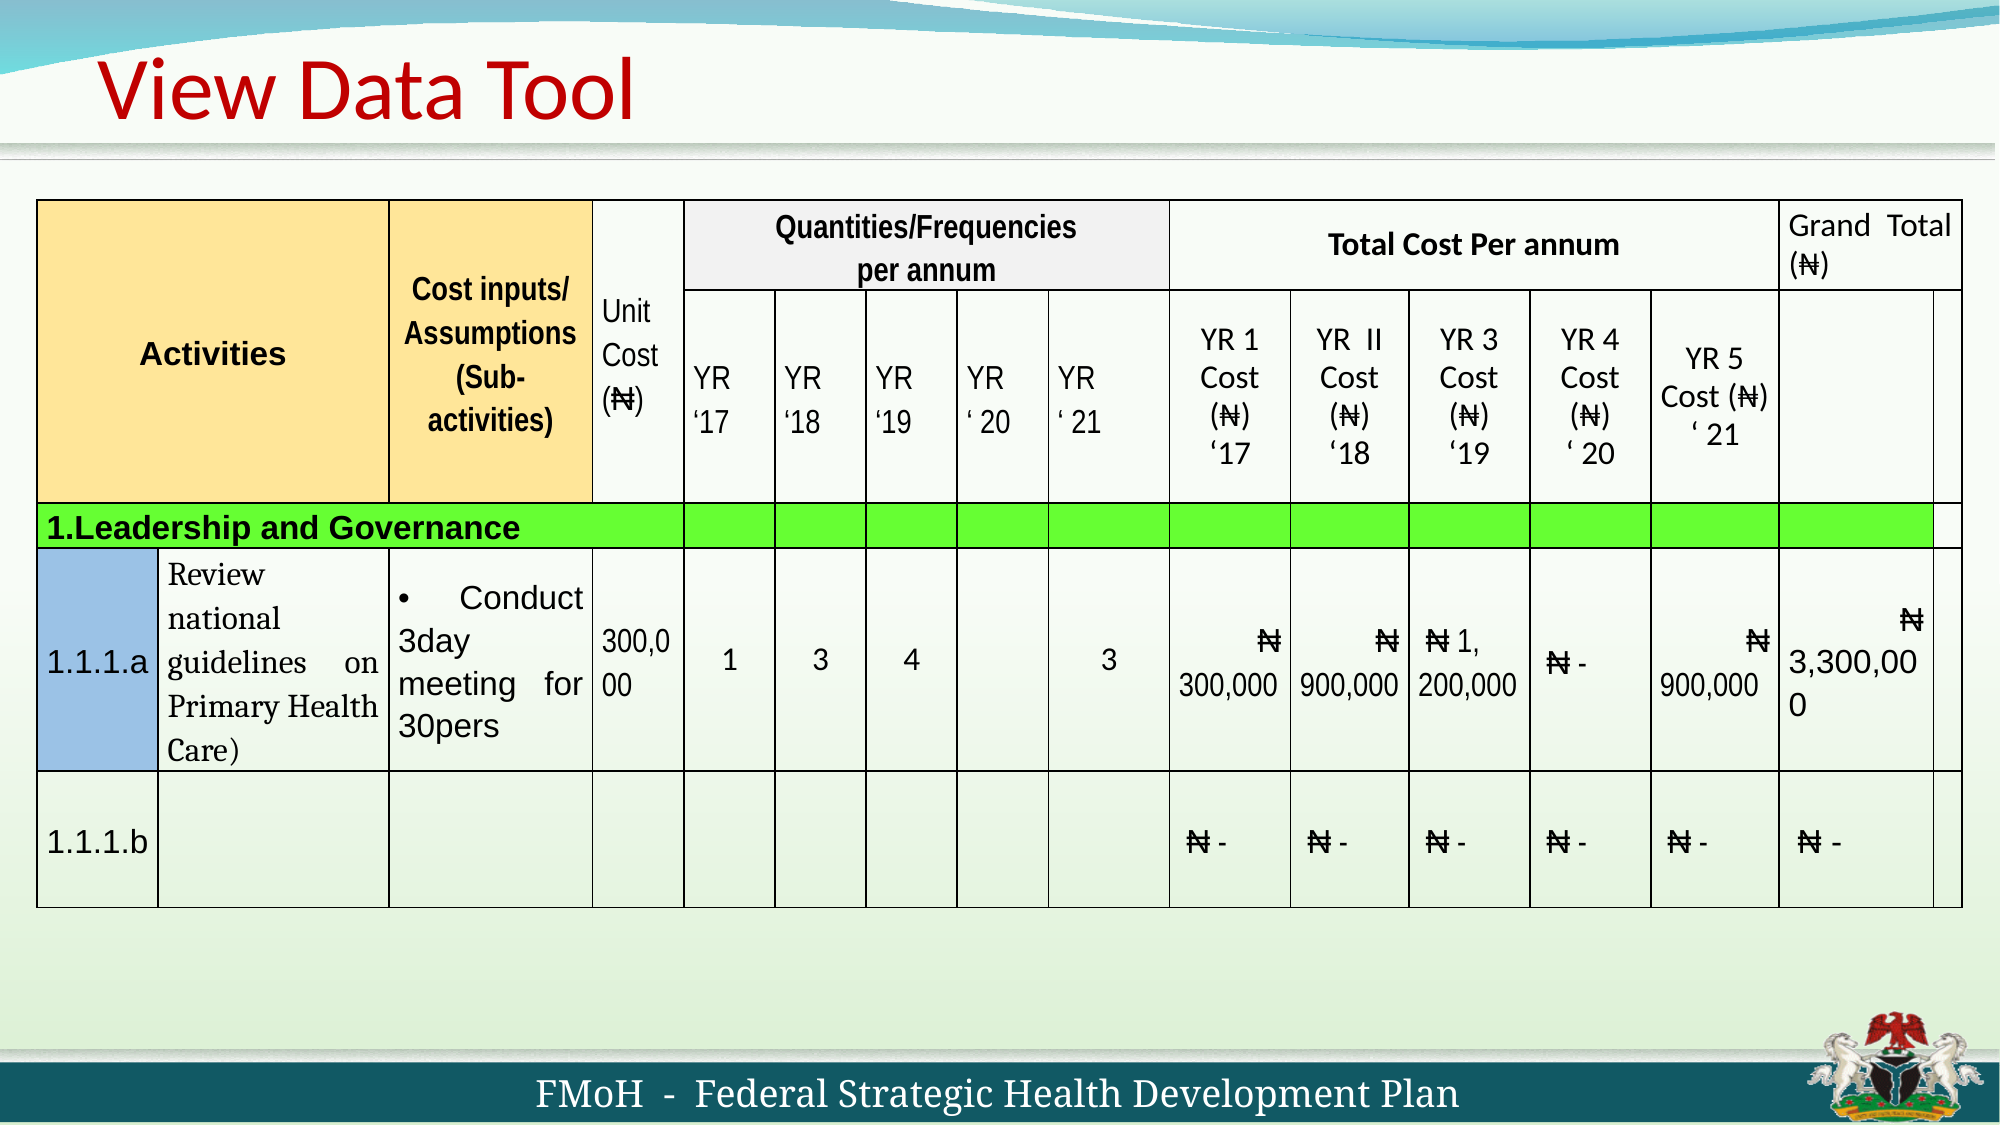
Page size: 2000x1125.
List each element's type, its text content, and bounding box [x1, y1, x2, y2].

table_header Grand Total (₦) [1780, 201, 1961, 289]
table_cell [159, 772, 388, 907]
table_header Activities [38, 201, 388, 502]
table_cell 3 [1049, 549, 1169, 770]
table_cell [776, 772, 865, 907]
table_header Quantities/Frequencies per annum [685, 201, 1169, 289]
table_cell [685, 772, 774, 907]
table_cell ₦ - [1531, 772, 1650, 907]
table_cell YR ‘18 [776, 291, 865, 502]
picture [0, 143, 1995, 161]
table_cell YR II Cost (₦) ‘18 [1291, 291, 1408, 502]
table_cell ₦ - [1410, 772, 1529, 907]
table_cell YR ‘17 [685, 291, 774, 502]
table_cell 4 [867, 549, 956, 770]
table_cell • Conduct 3day meeting for 30pers [390, 549, 592, 770]
table_cell ₦ - [1652, 772, 1778, 907]
table_cell YR ‘ 20 [958, 291, 1048, 502]
table_header Total Cost Per annum [1170, 201, 1778, 289]
table_cell YR 5 Cost (₦) ‘ 21 [1652, 291, 1778, 502]
table_cell [1934, 549, 1961, 770]
table_cell YR 1 Cost (₦) ‘17 [1170, 291, 1290, 502]
table_cell [1780, 291, 1933, 502]
table_cell YR 4 Cost (₦) ‘ 20 [1531, 291, 1650, 502]
table_cell [867, 772, 956, 907]
table_cell YR 3 Cost (₦) ‘19 [1410, 291, 1529, 502]
table_cell [1049, 504, 1169, 547]
table_cell 1.Leadership and Governance [38, 504, 683, 547]
table_cell [1934, 291, 1961, 502]
table_cell [390, 772, 592, 907]
table_cell [776, 504, 865, 547]
table_header Unit Cost (₦) [593, 201, 683, 502]
table_cell 1 [685, 549, 774, 770]
table_cell Review national guidelines on Primary Health Care) [159, 549, 388, 770]
table_cell 3 [776, 549, 865, 770]
table_cell ₦ 900,000 [1291, 549, 1408, 770]
table_cell ₦ 3,300,000 [1780, 549, 1933, 770]
table_cell ₦ 300,000 [1170, 549, 1290, 770]
table_cell ₦ 900,000 [1652, 549, 1778, 770]
table_cell [1410, 504, 1529, 547]
table_cell YR ‘19 [867, 291, 956, 502]
table_cell [867, 504, 956, 547]
table_cell 1.1.1.a [38, 549, 157, 770]
table_cell [1934, 504, 1961, 547]
table_cell [593, 772, 683, 907]
table_cell ₦ - [1531, 549, 1650, 770]
table_cell ₦ - [1291, 772, 1408, 907]
table_cell [1934, 772, 1961, 907]
table_cell ₦ - [1170, 772, 1290, 907]
table_cell [1780, 504, 1933, 547]
table_cell [958, 549, 1048, 770]
table_cell [1291, 504, 1408, 547]
table_cell [1531, 504, 1650, 547]
table_cell ₦ 1, 200,000 [1410, 549, 1529, 770]
table_cell [958, 504, 1048, 547]
table_cell ₦ - [1780, 772, 1933, 907]
table_cell 300,000 [593, 549, 683, 770]
table_cell 1.1.1.b [38, 772, 157, 907]
table_cell [1049, 772, 1169, 907]
table_cell [958, 772, 1048, 907]
title View Data Tool [97, 21, 1898, 138]
table_cell [685, 504, 774, 547]
picture [0, 1008, 2000, 1125]
table_header Cost inputs/ Assumptions (Sub-activities) [390, 201, 592, 502]
table_cell [1652, 504, 1778, 547]
table_cell YR ‘ 21 [1049, 291, 1169, 502]
table_cell [1170, 504, 1290, 547]
